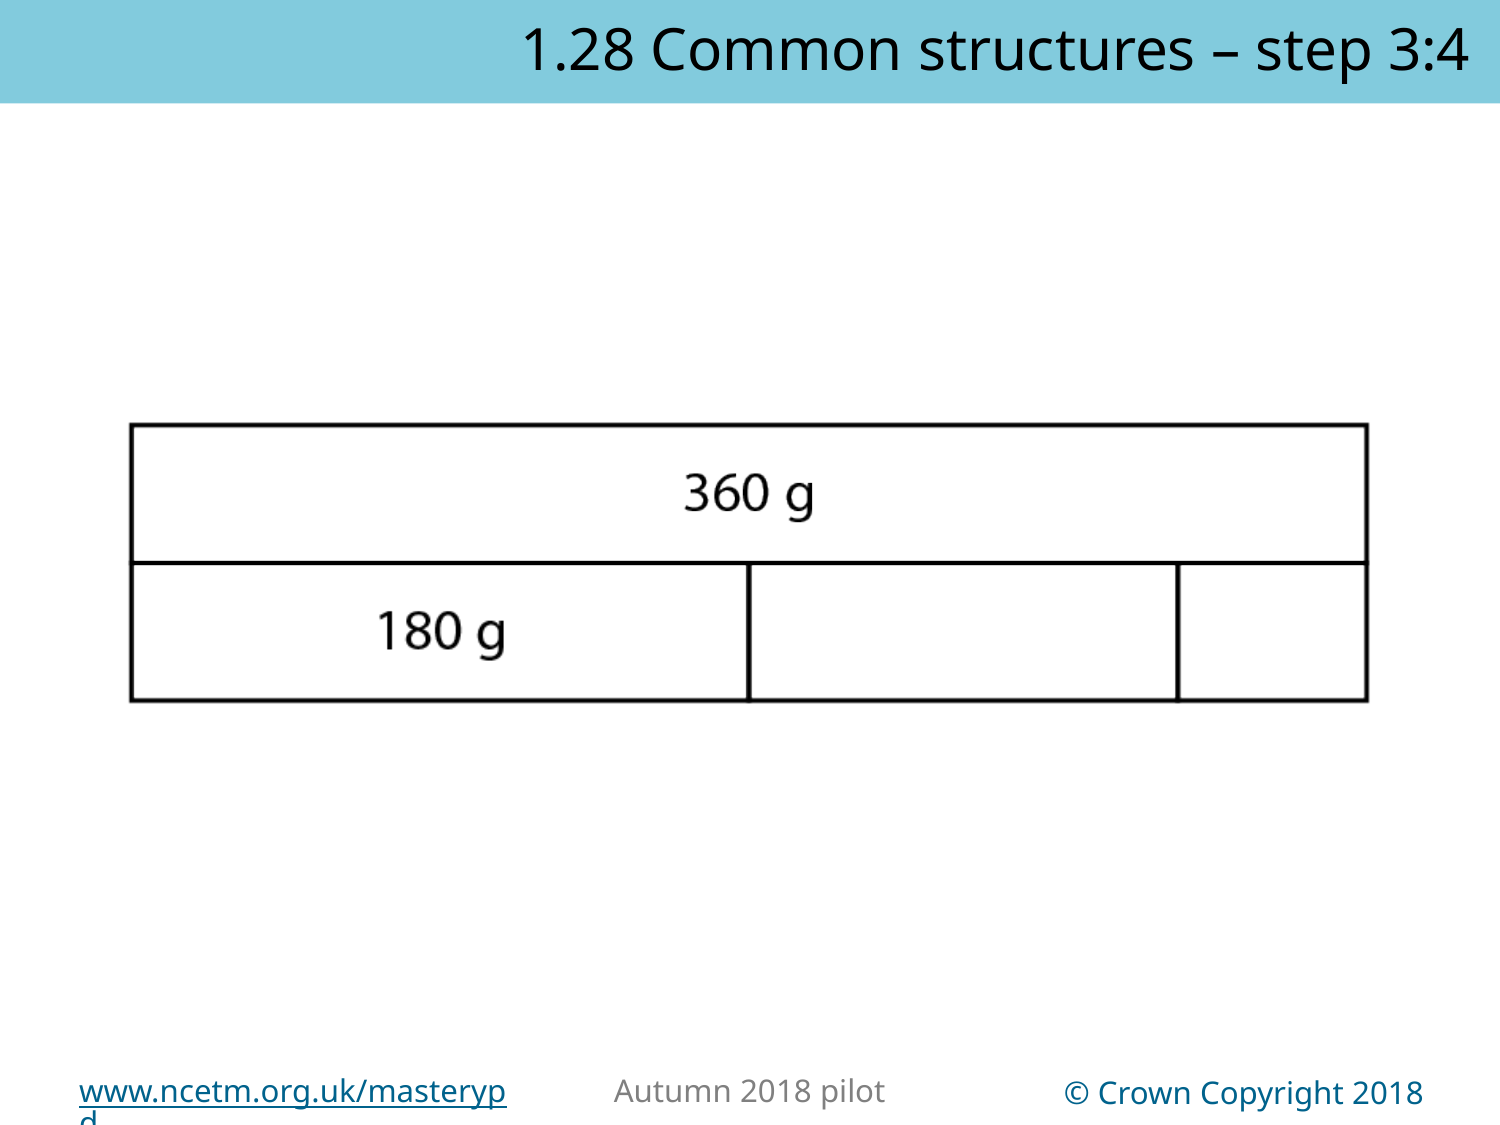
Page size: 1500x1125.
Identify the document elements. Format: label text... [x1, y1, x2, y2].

picture [95, 413, 1405, 712]
list 1.28 Common structures – step 3:4 [0, 0, 1500, 104]
